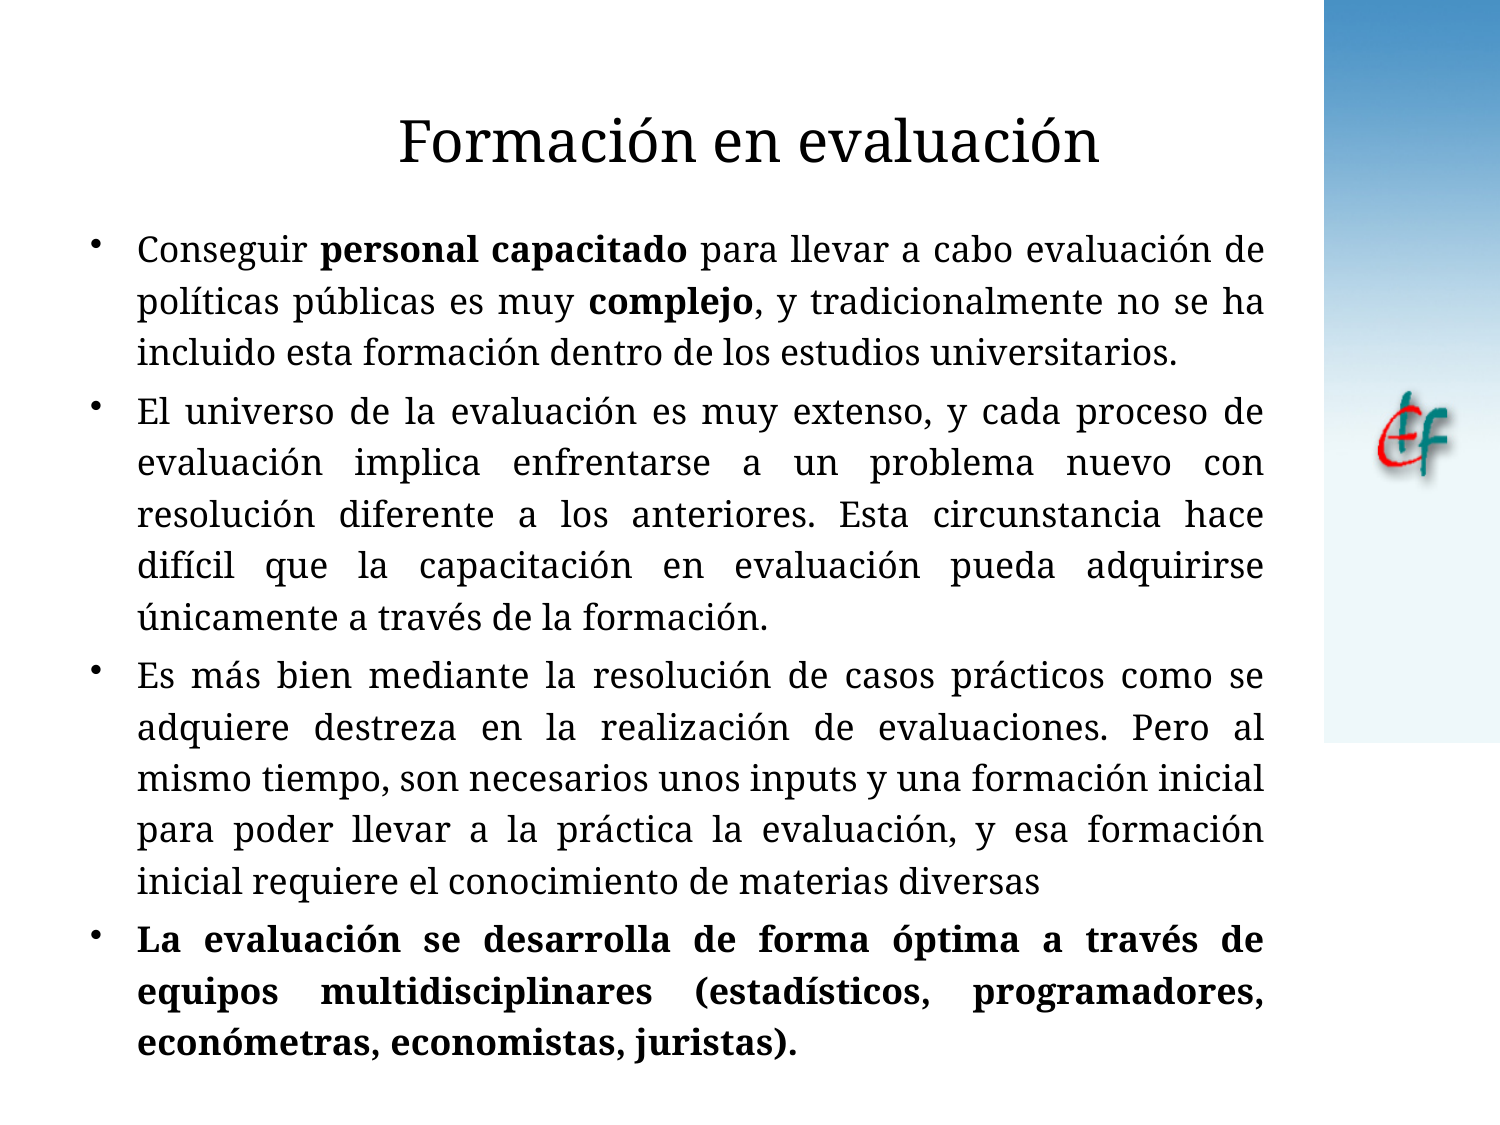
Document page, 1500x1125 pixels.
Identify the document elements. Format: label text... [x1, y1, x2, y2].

title Formación en evaluación [74, 44, 1318, 233]
list Conseguir personal capacitado para llevar a cabo evaluación de políticas públicas es muy complejo, y tradicionalmente no se ha incluido esta formación dentro de los estudios universitarios. El universo de la evaluación es muy extenso, y cada proceso de evaluación implica enfrentarse a un problema nuevo con resolución diferente a los anteriores. Esta circunstancia hace difícil que la capacitación en evaluación pueda adquirirse únicamente a través de la formación. Es más bien mediante la resolución de casos prácticos como se adquiere destreza en la realización de evaluaciones. Pero al mismo tiempo, son necesarios unos inputs y una formación inicial para poder llevar a la práctica la evaluación, y esa formación inicial requiere el conocimiento de materias diversas La evaluación se desarrolla de forma óptima a través de equipos multidisciplinares (estadísticos, programadores, económetras, economistas, juristas). [74, 210, 1282, 1102]
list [1323, 0, 1500, 743]
